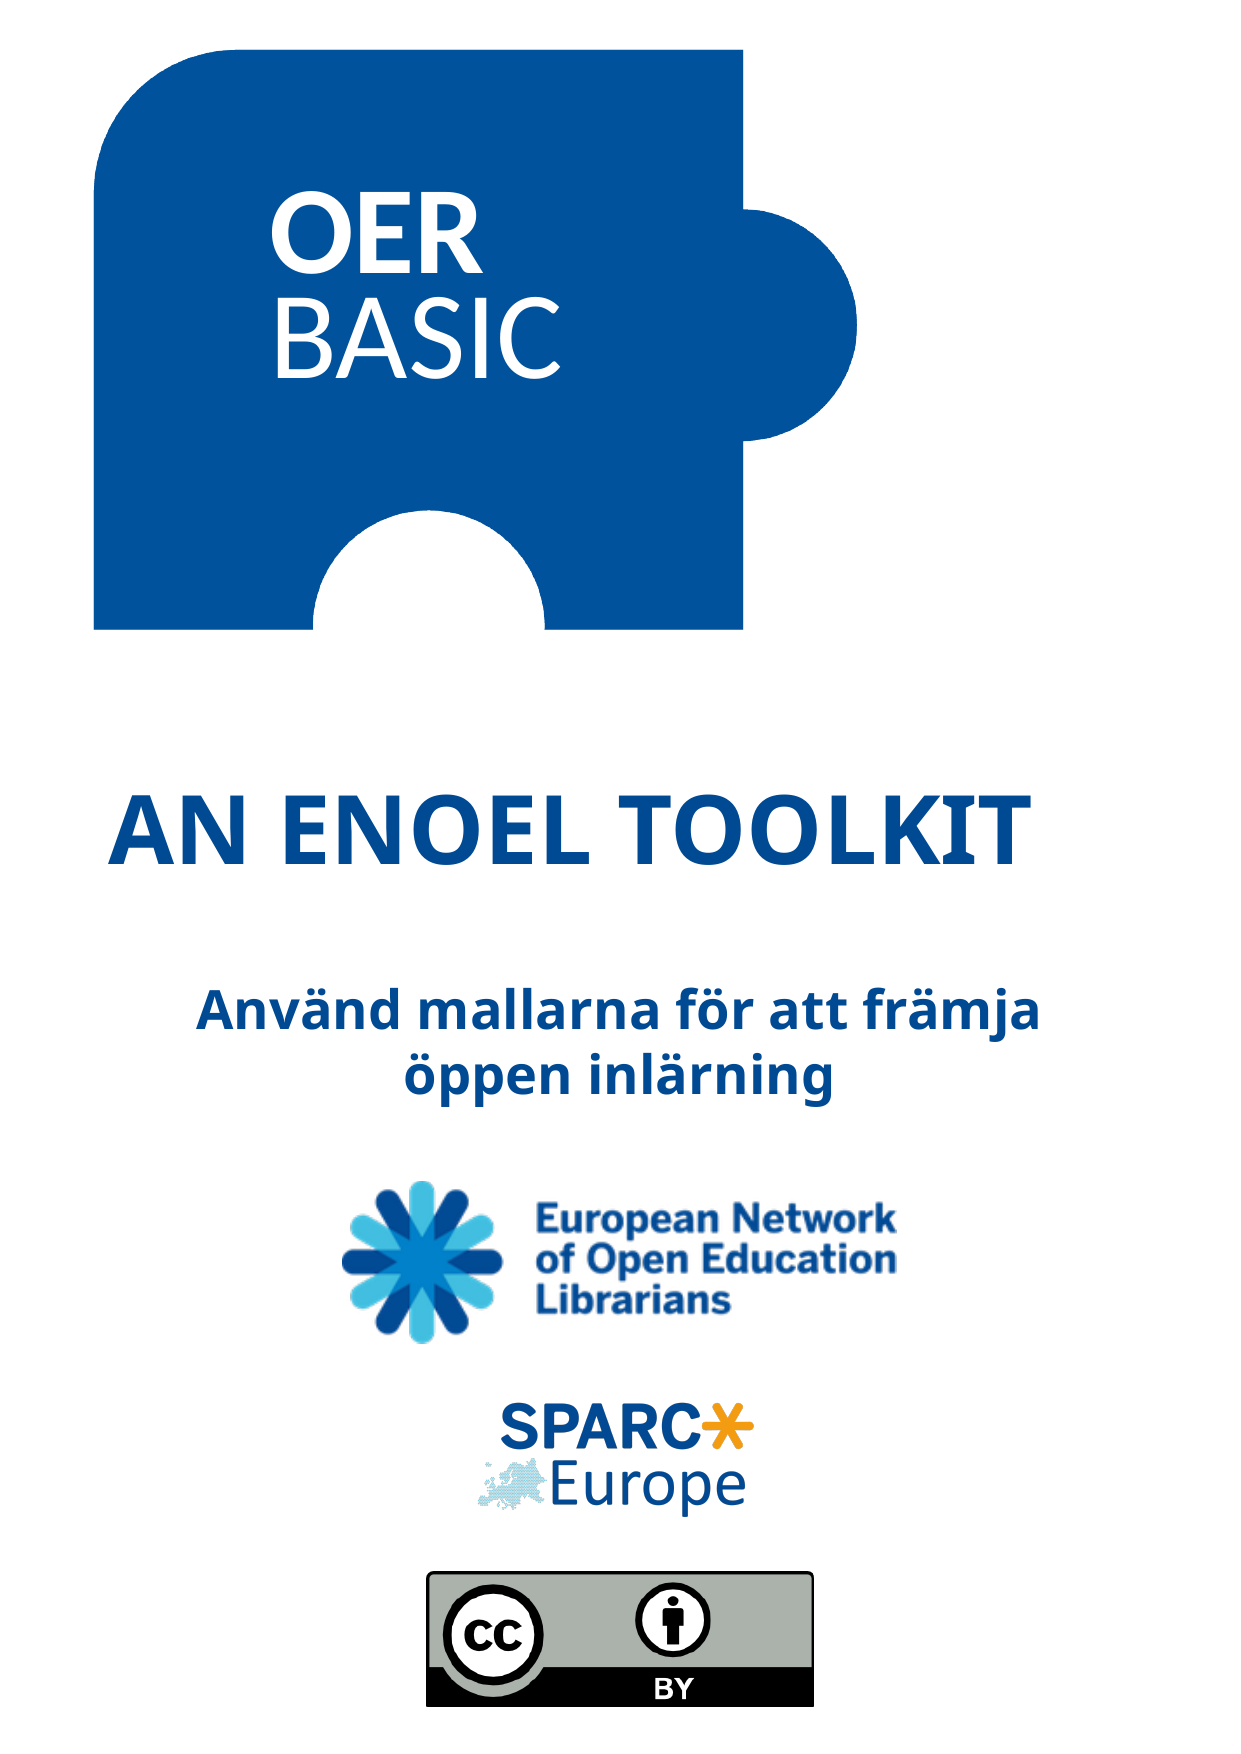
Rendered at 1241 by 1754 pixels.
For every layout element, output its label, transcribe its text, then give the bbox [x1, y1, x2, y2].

picture [342, 1181, 898, 1344]
text_box AN ENOEL TOOLKIT [93, 753, 1147, 899]
text_box Använd mallarna för att främja öppen inlärning [93, 960, 1147, 1121]
picture [475, 1359, 764, 1522]
picture [425, 1571, 815, 1708]
picture [93, 49, 857, 630]
